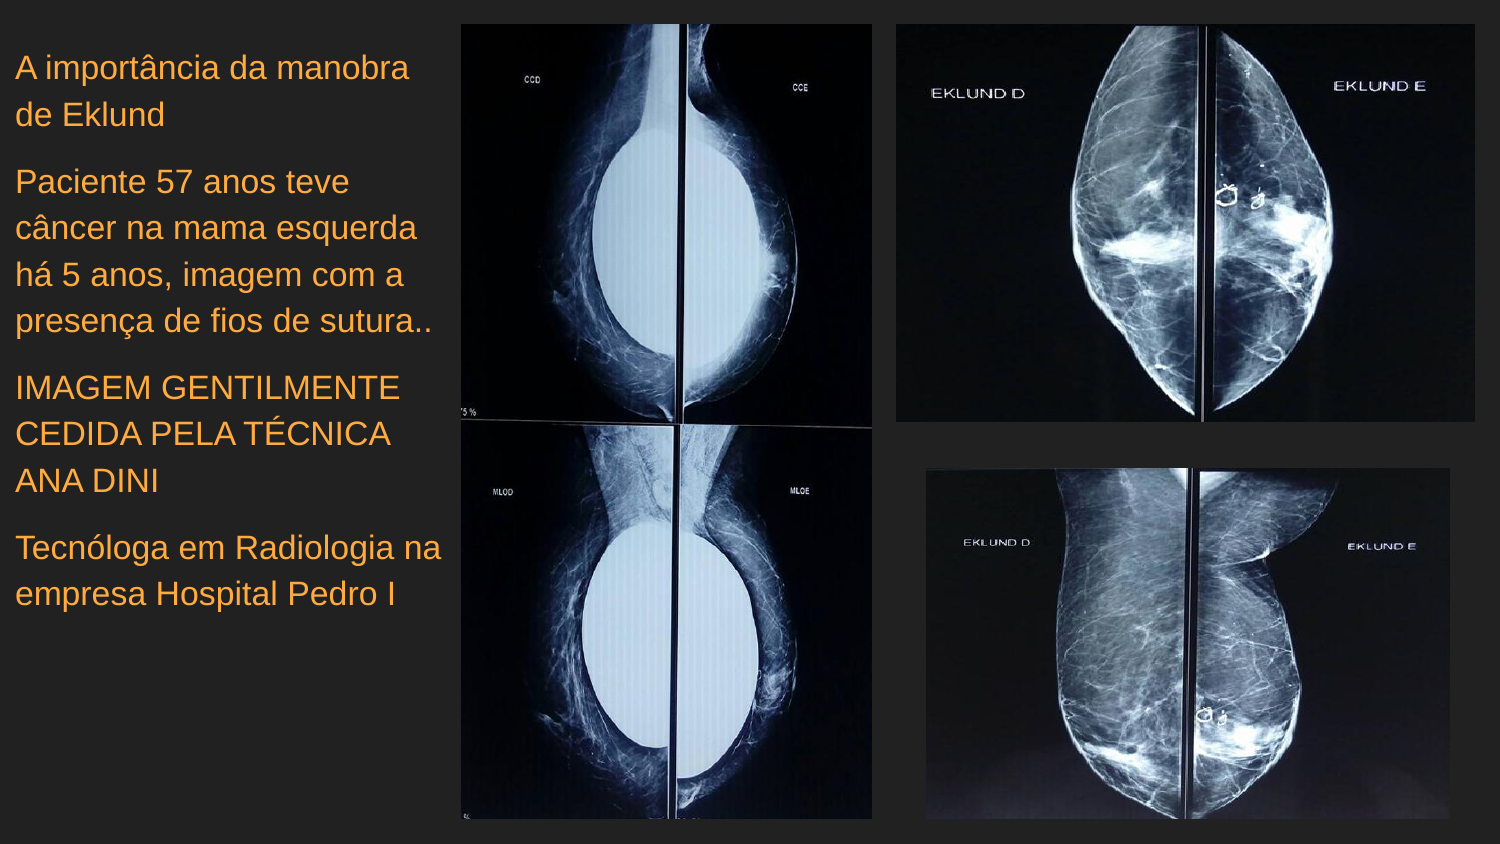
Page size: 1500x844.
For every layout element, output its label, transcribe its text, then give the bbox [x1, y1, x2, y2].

list A importância da manobra de Eklund Paciente 57 anos teve câncer na mama esquerda há 5 anos, imagem com a presença de fios de sutura.. IMAGEM GENTILMENTE CEDIDA PELA TÉCNICA ANA DINI Tecnóloga em Radiologia na empresa Hospital Pedro I [0, 24, 459, 649]
picture [926, 468, 1451, 819]
picture [896, 24, 1476, 422]
picture [460, 24, 872, 819]
